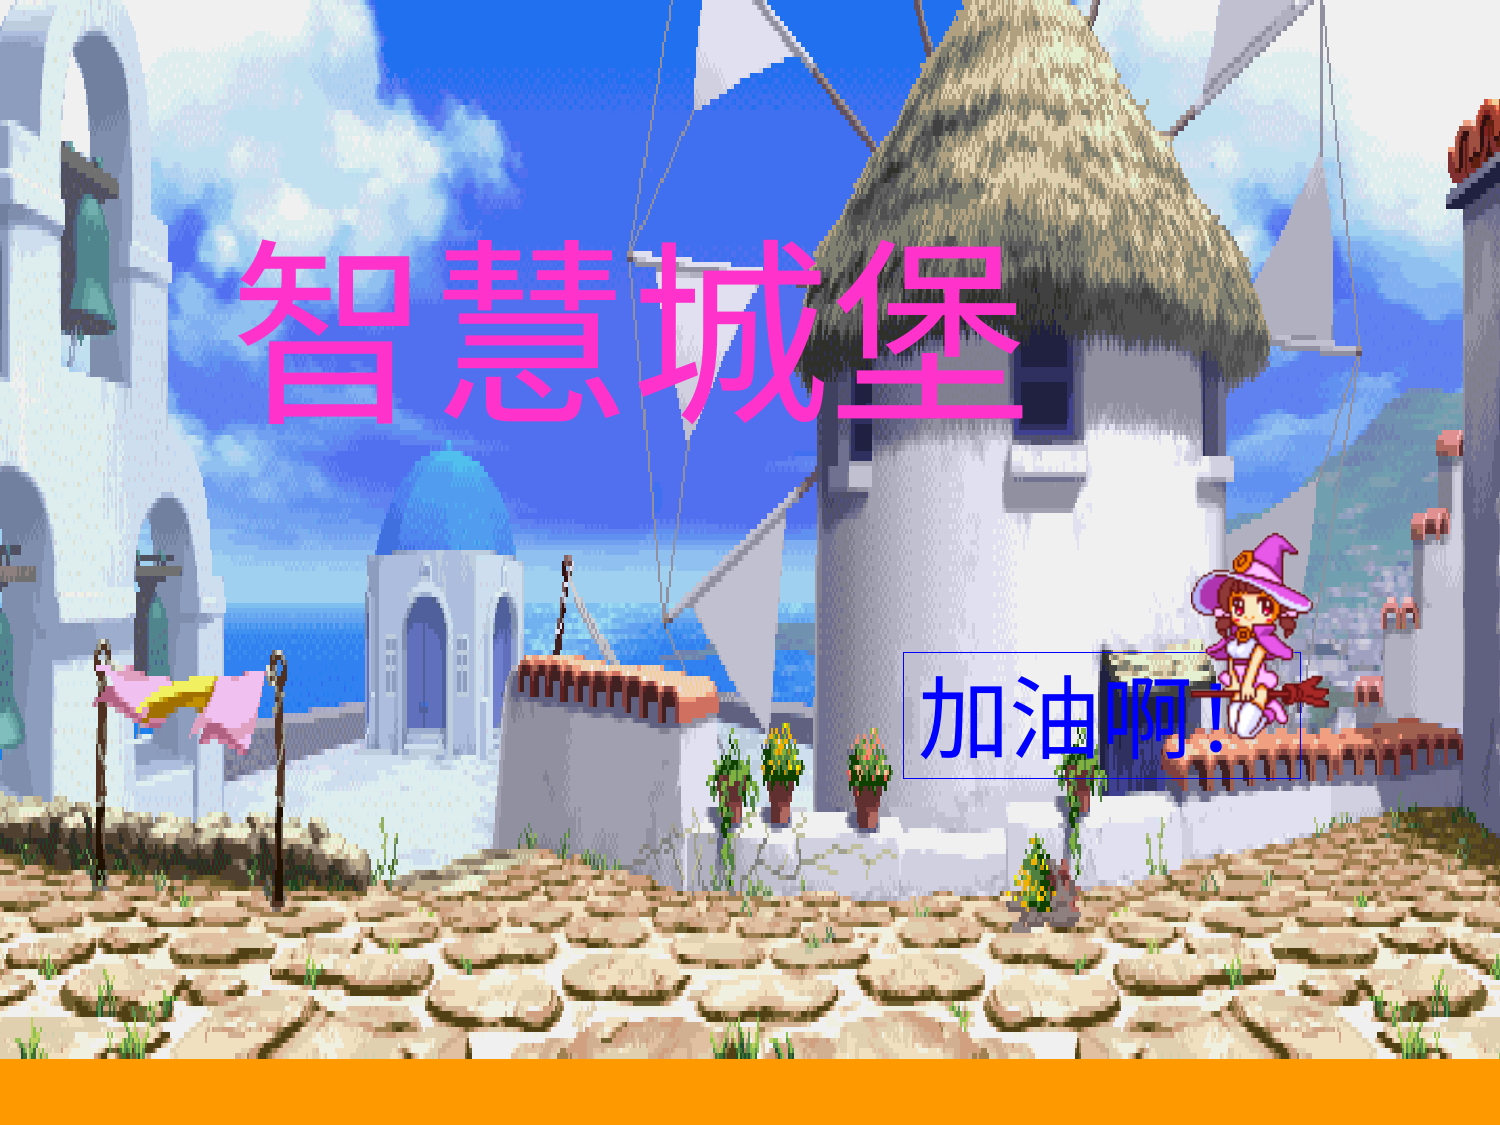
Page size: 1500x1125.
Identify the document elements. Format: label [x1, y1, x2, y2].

picture [0, 0, 1500, 1059]
text_box [903, 479, 1330, 779]
